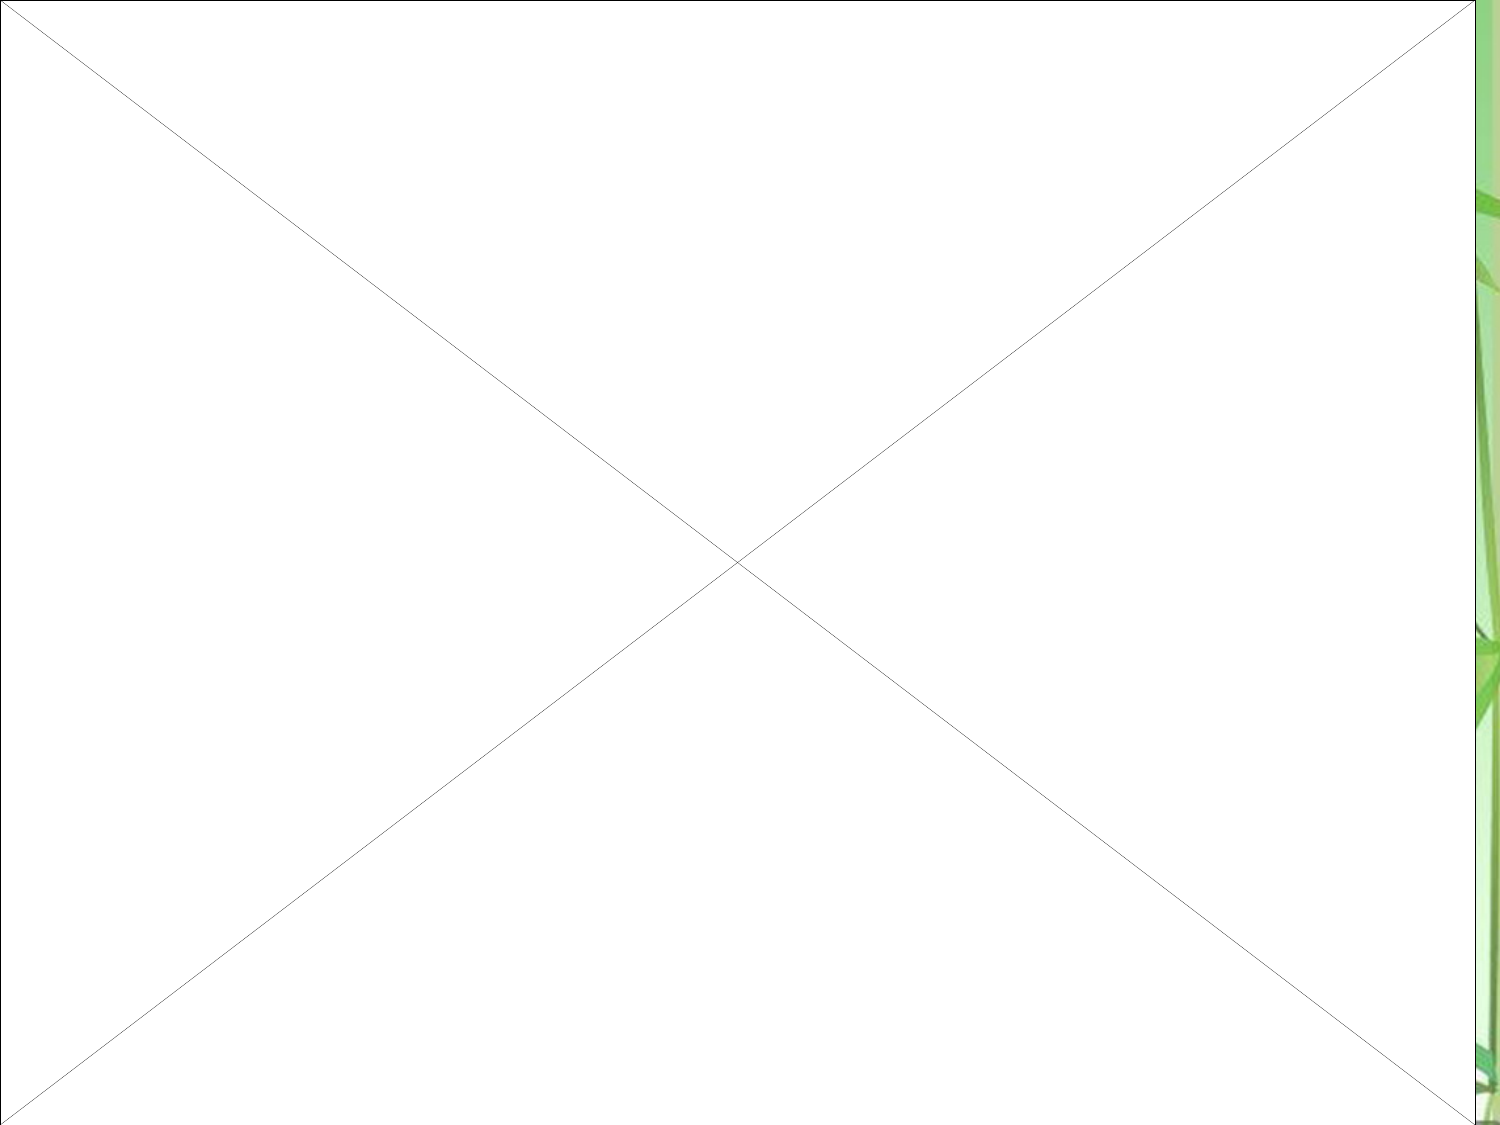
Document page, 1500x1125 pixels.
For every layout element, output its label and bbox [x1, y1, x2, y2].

picture [1476, 0, 1500, 1125]
